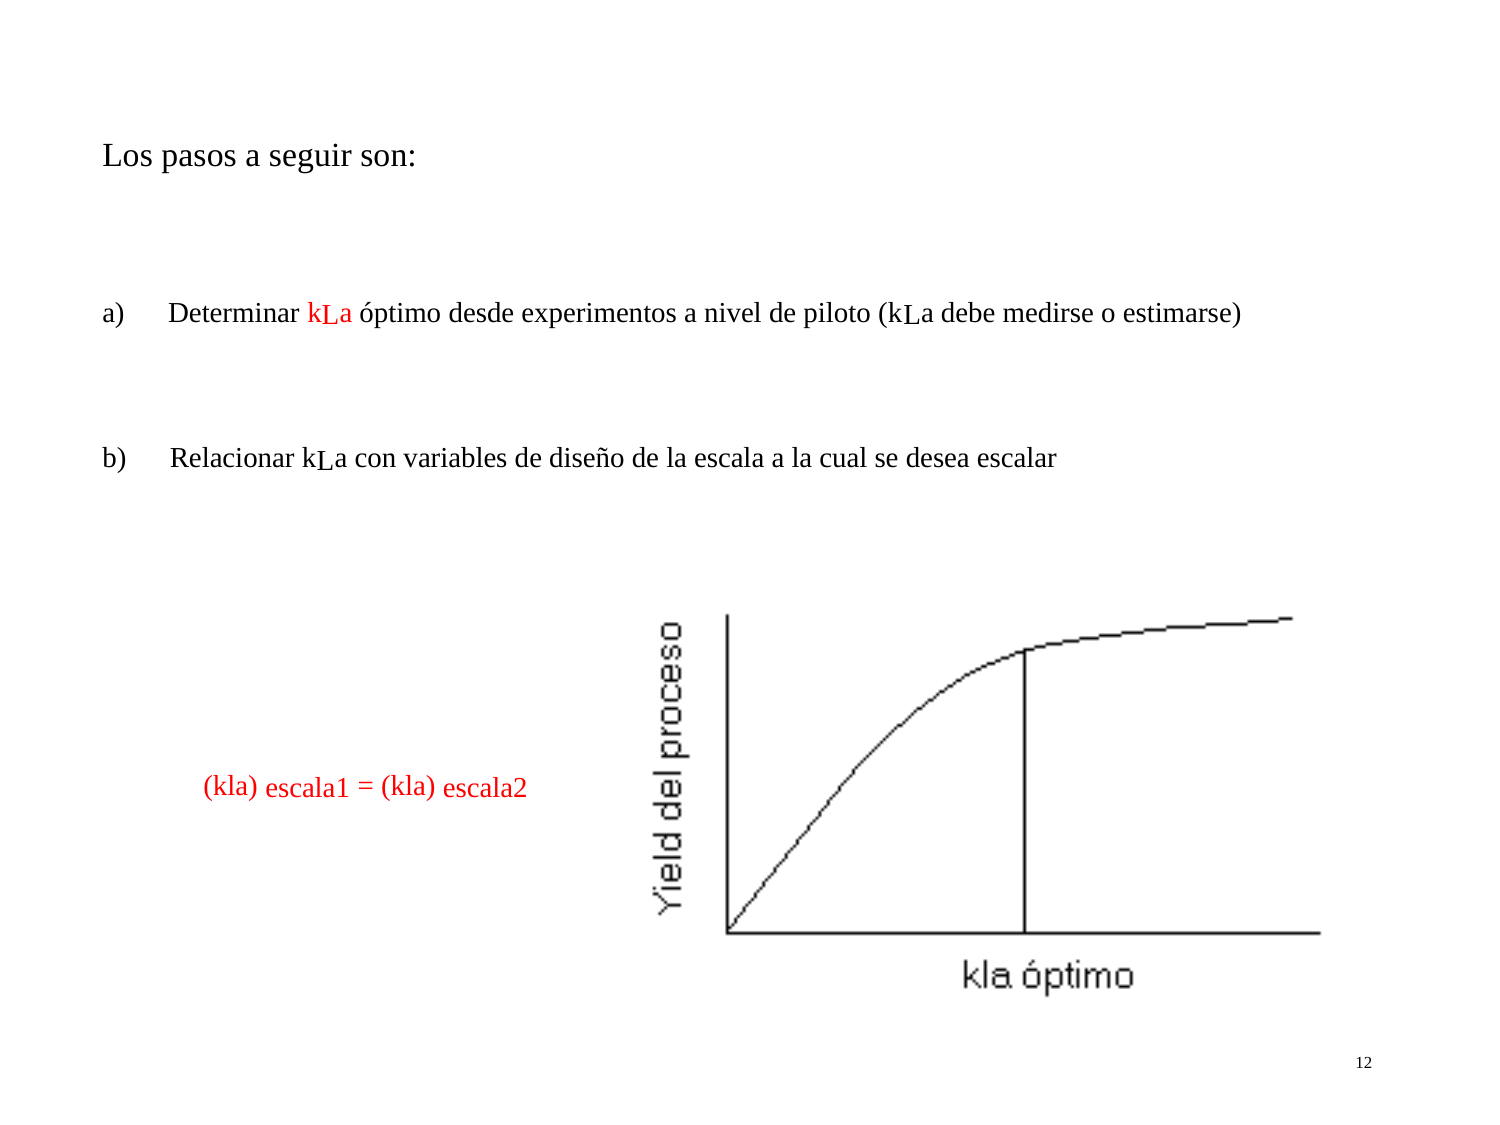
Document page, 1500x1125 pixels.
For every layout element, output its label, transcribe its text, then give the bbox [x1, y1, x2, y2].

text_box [637, 562, 1401, 1017]
text_box (kla) escala1 = (kla) escala2 [188, 725, 543, 804]
slide_number 12 [1074, 1025, 1388, 1101]
text_box Los pasos a seguir son: a) Determinar kLa óptimo desde experimentos a nivel de piloto (kLa debe medirse o estimarse) b) Relacionar kLa con variables de diseño de la escala a la cual se desea escalar [87, 87, 1425, 477]
